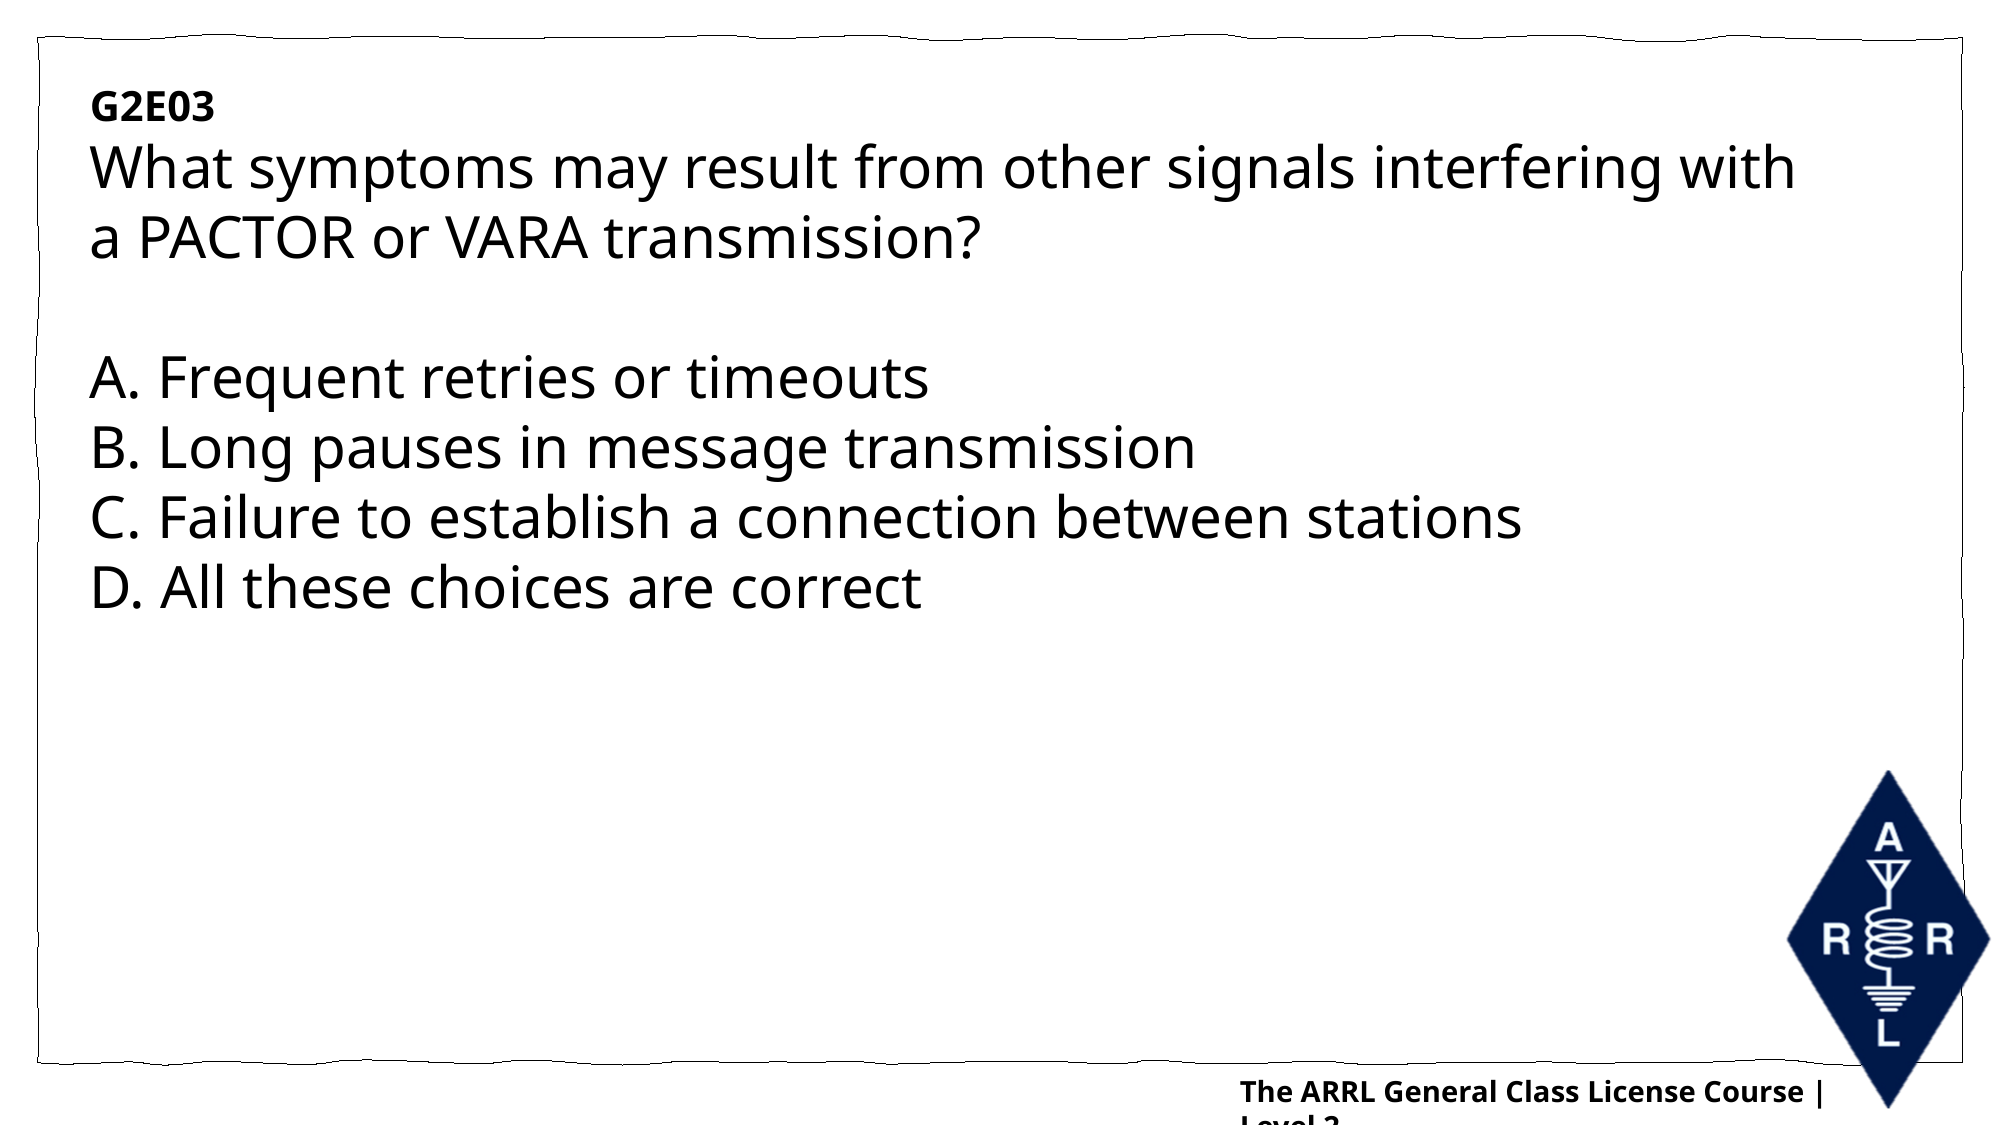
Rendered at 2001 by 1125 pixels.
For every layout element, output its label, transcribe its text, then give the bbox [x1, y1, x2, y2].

text_box G2E03 What symptoms may result from other signals interfering with a PACTOR or VARA transmission? A. Frequent retries or timeouts B. Long pauses in message transmission C. Failure to establish a connection between stations D. All these choices are correct [75, 72, 1850, 628]
picture [1773, 752, 1999, 1125]
